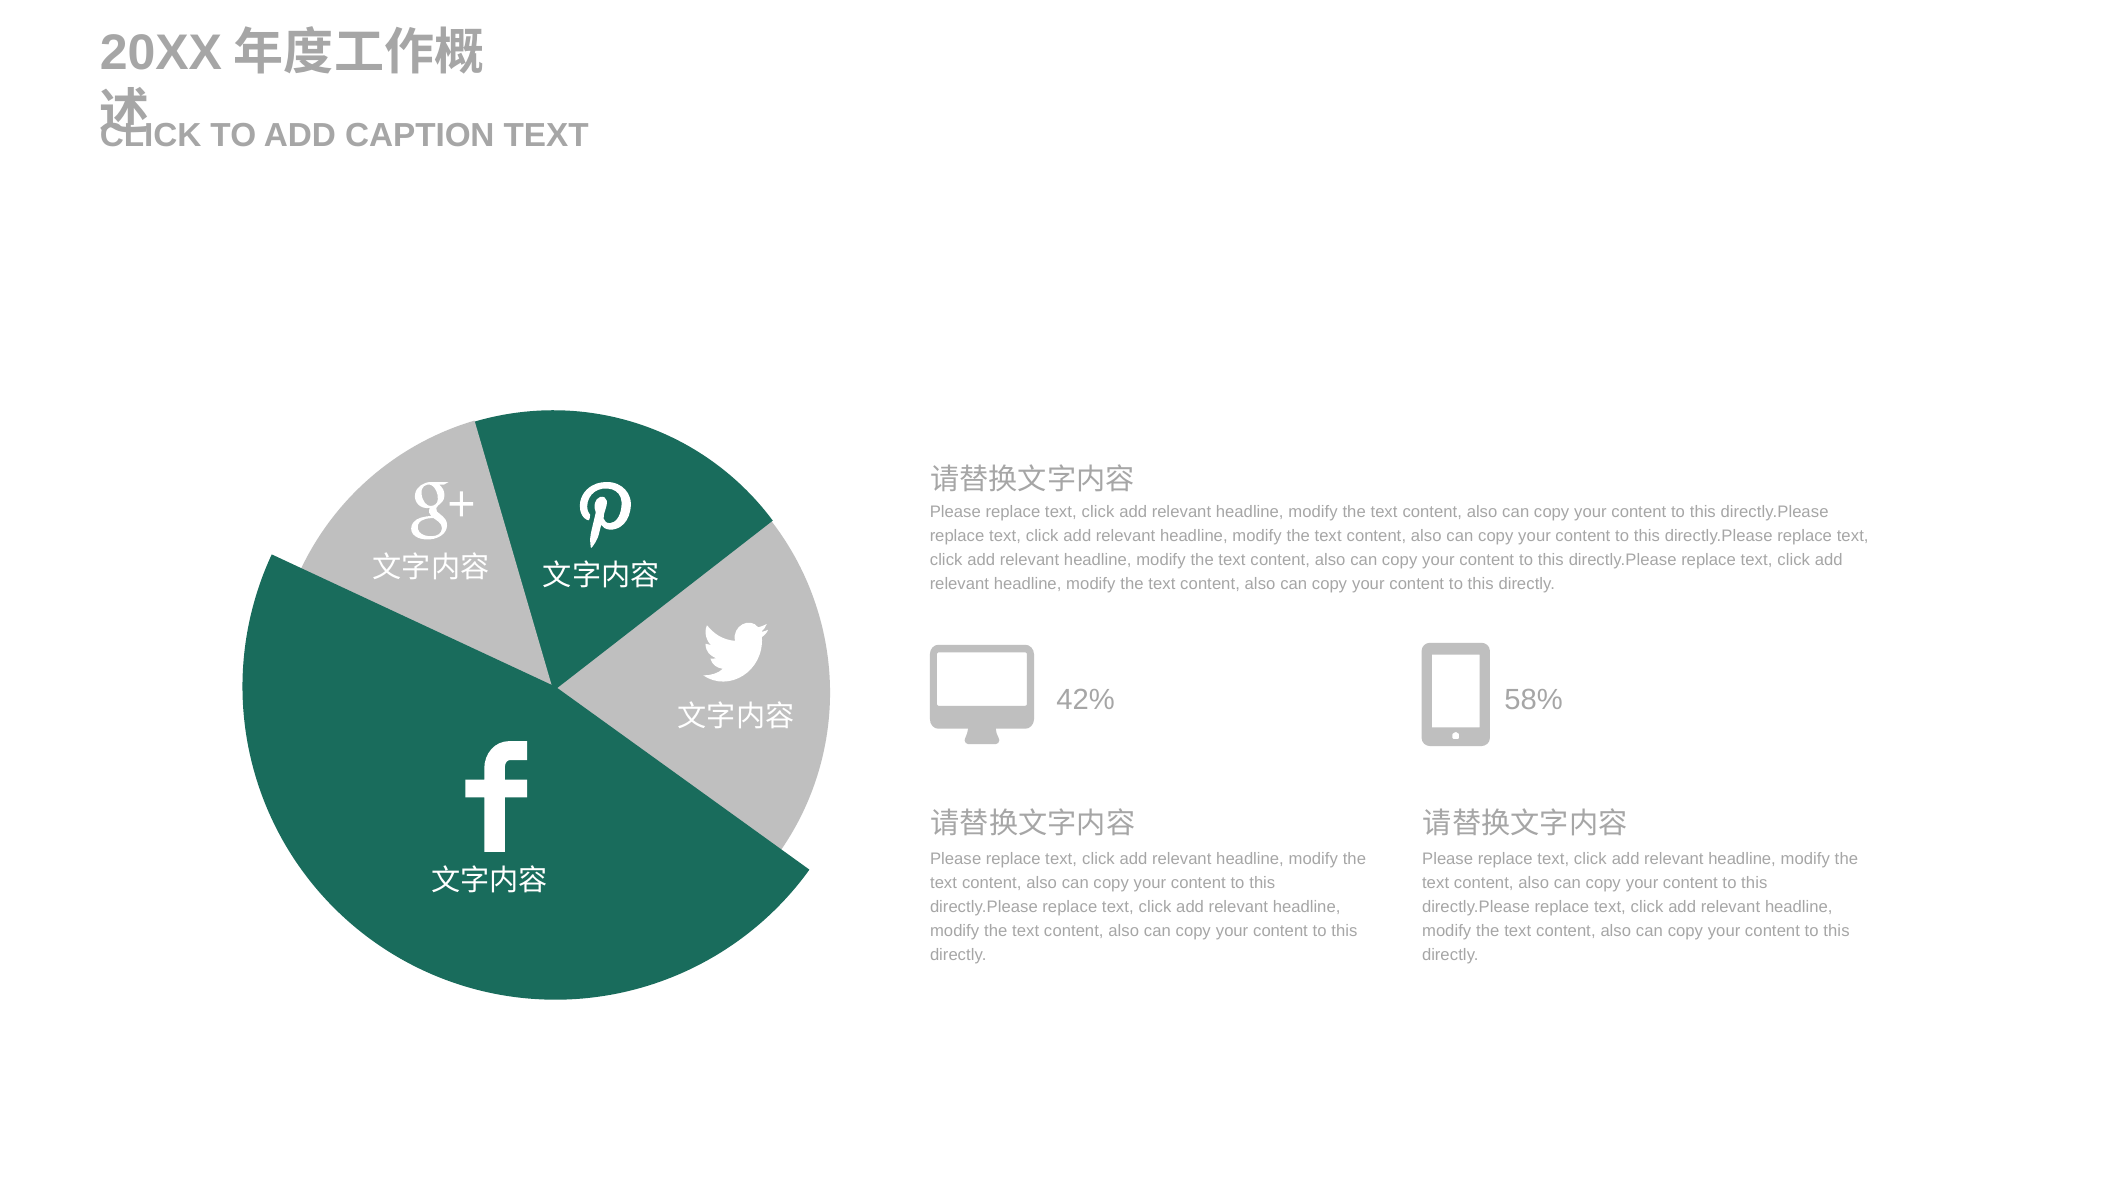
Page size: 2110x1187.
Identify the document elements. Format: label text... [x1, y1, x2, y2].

text_box 请替换文字内容 [930, 797, 1136, 840]
text_box 58% [1504, 673, 1564, 716]
text_box [929, 644, 1035, 745]
text_box CLICK TO ADD CAPTION TEXT [99, 113, 629, 154]
text_box Please replace text, click add relevant headline, modify the text content, also can copy your content to this directly.Please replace text, click add relevant headline, modify the text content, also can copy your content to this directly.Please replace text, click add relevant headline, modify the text content, also can copy your content to this directly.Please replace text, click add relevant headline, modify the text content, also can copy your content to this directly. [929, 496, 1876, 593]
text_box 20XX年度工作概述 [99, 19, 534, 113]
text_box 42% [1056, 673, 1116, 716]
text_box [1421, 642, 1490, 747]
text_box 请替换文字内容 [1422, 797, 1628, 840]
text_box Please replace text, click add relevant headline, modify the text content, also can copy your content to this directly.Please replace text, click add relevant headline, modify the text content, also can copy your content to this directly. [1422, 844, 1876, 964]
text_box 请替换文字内容 [929, 453, 1179, 496]
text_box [242, 373, 869, 1000]
text_box Please replace text, click add relevant headline, modify the text content, also can copy your content to this directly.Please replace text, click add relevant headline, modify the text content, also can copy your content to this directly. [929, 844, 1375, 964]
